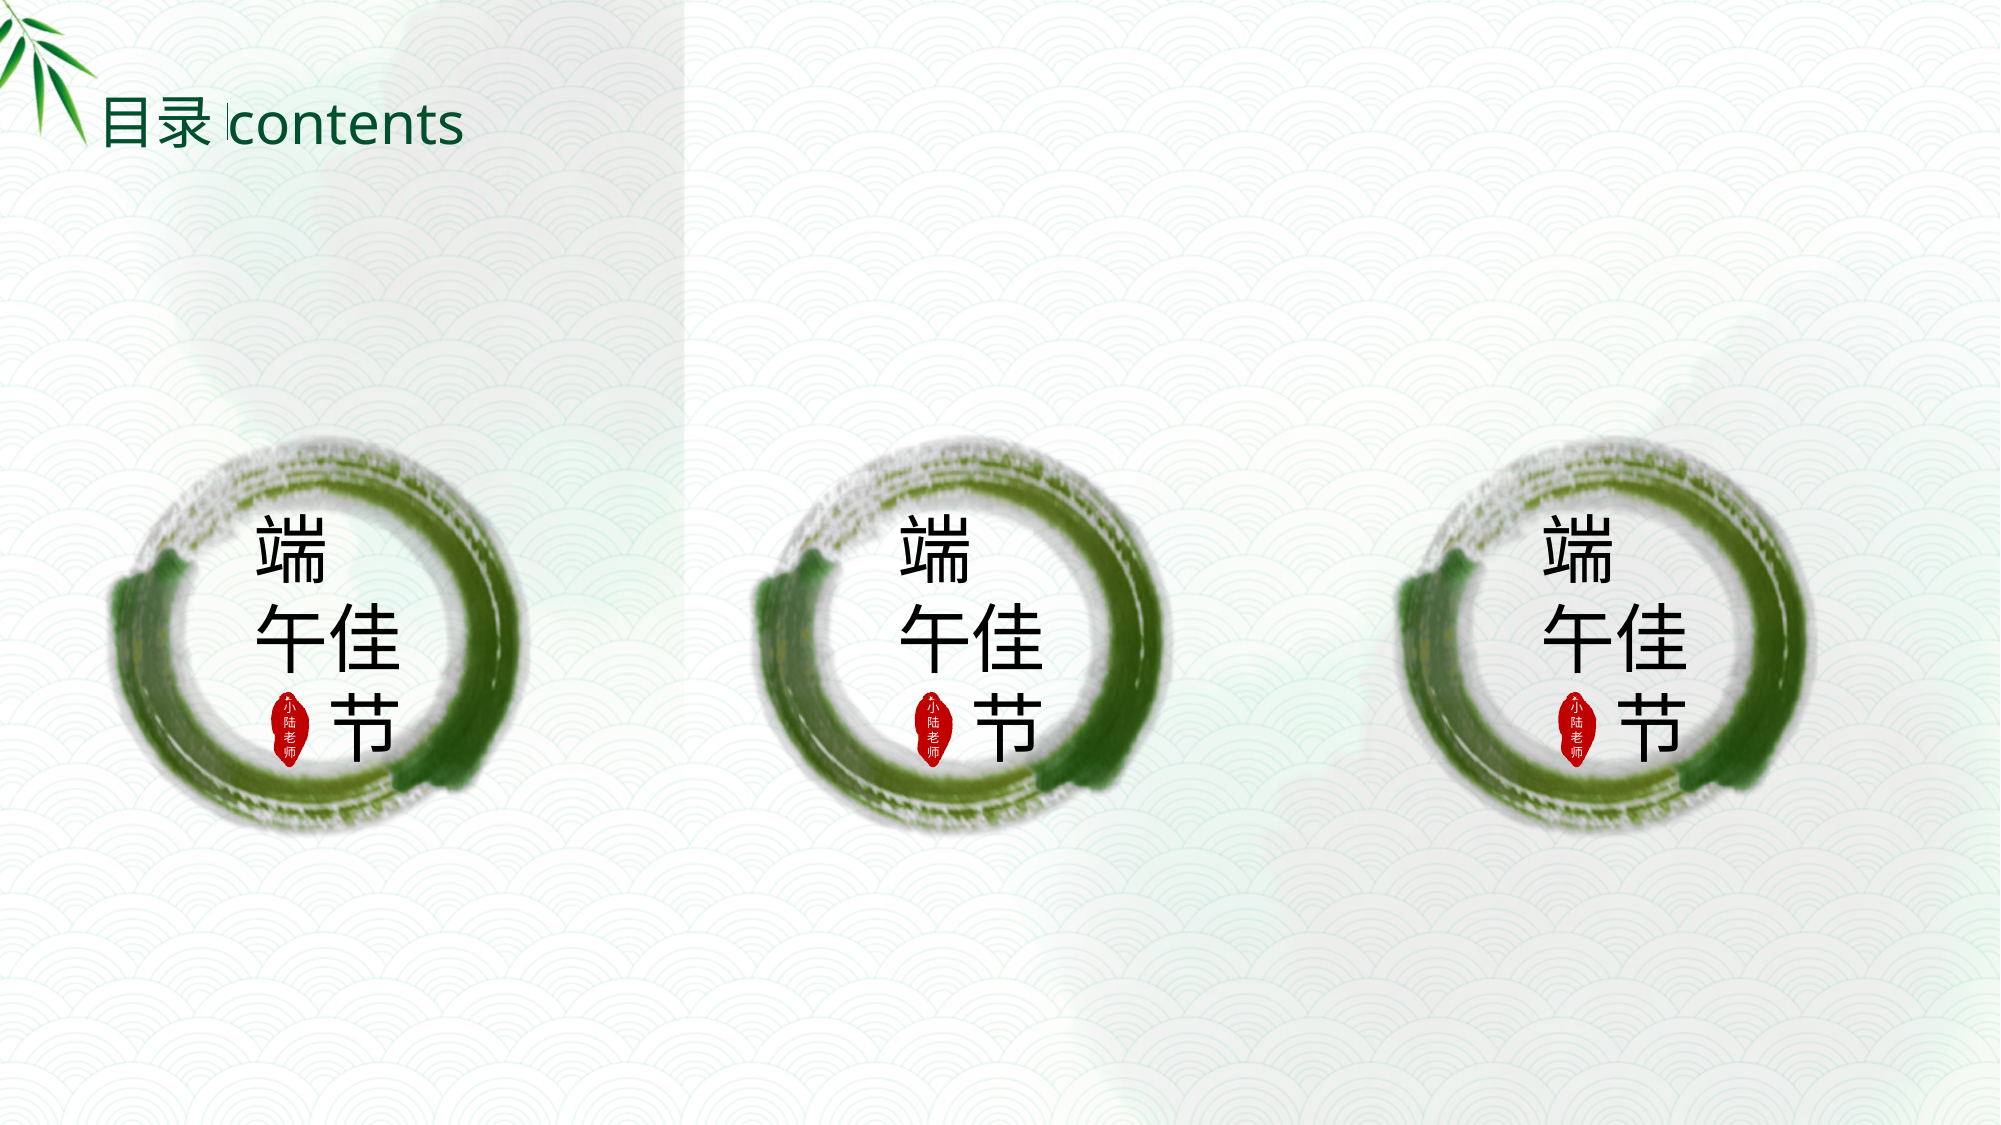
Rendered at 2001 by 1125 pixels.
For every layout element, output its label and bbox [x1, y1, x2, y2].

text_box [746, 434, 1178, 841]
picture [0, 0, 2000, 1125]
text_box [83, 78, 459, 165]
text_box [1389, 434, 1822, 841]
text_box [102, 434, 535, 841]
